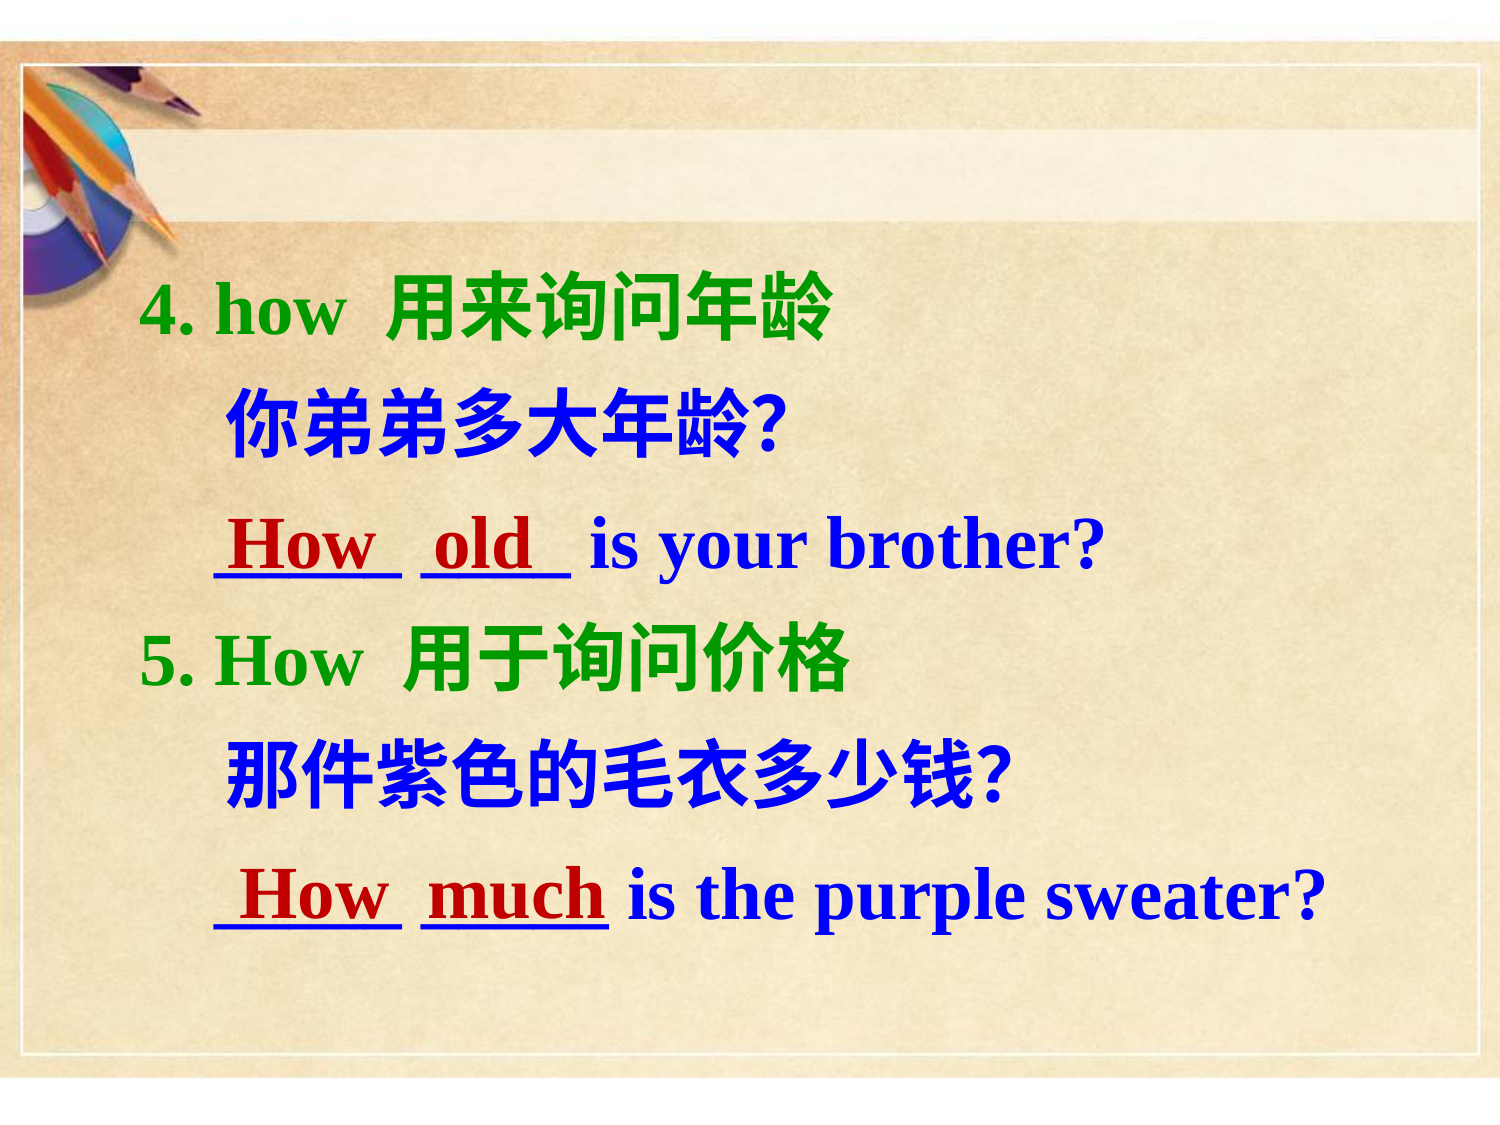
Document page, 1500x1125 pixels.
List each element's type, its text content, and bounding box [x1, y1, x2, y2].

text_box How old [212, 459, 613, 592]
text_box How much [225, 809, 700, 942]
text_box 4. how 用来询问年龄 你弟弟多大年龄？ _____ ____ is your brother? 5. How 用于询问价格 那件紫色的毛衣多少钱？ _____ _____ is the purple sweater? [125, 224, 1438, 942]
picture [0, 0, 1500, 1125]
